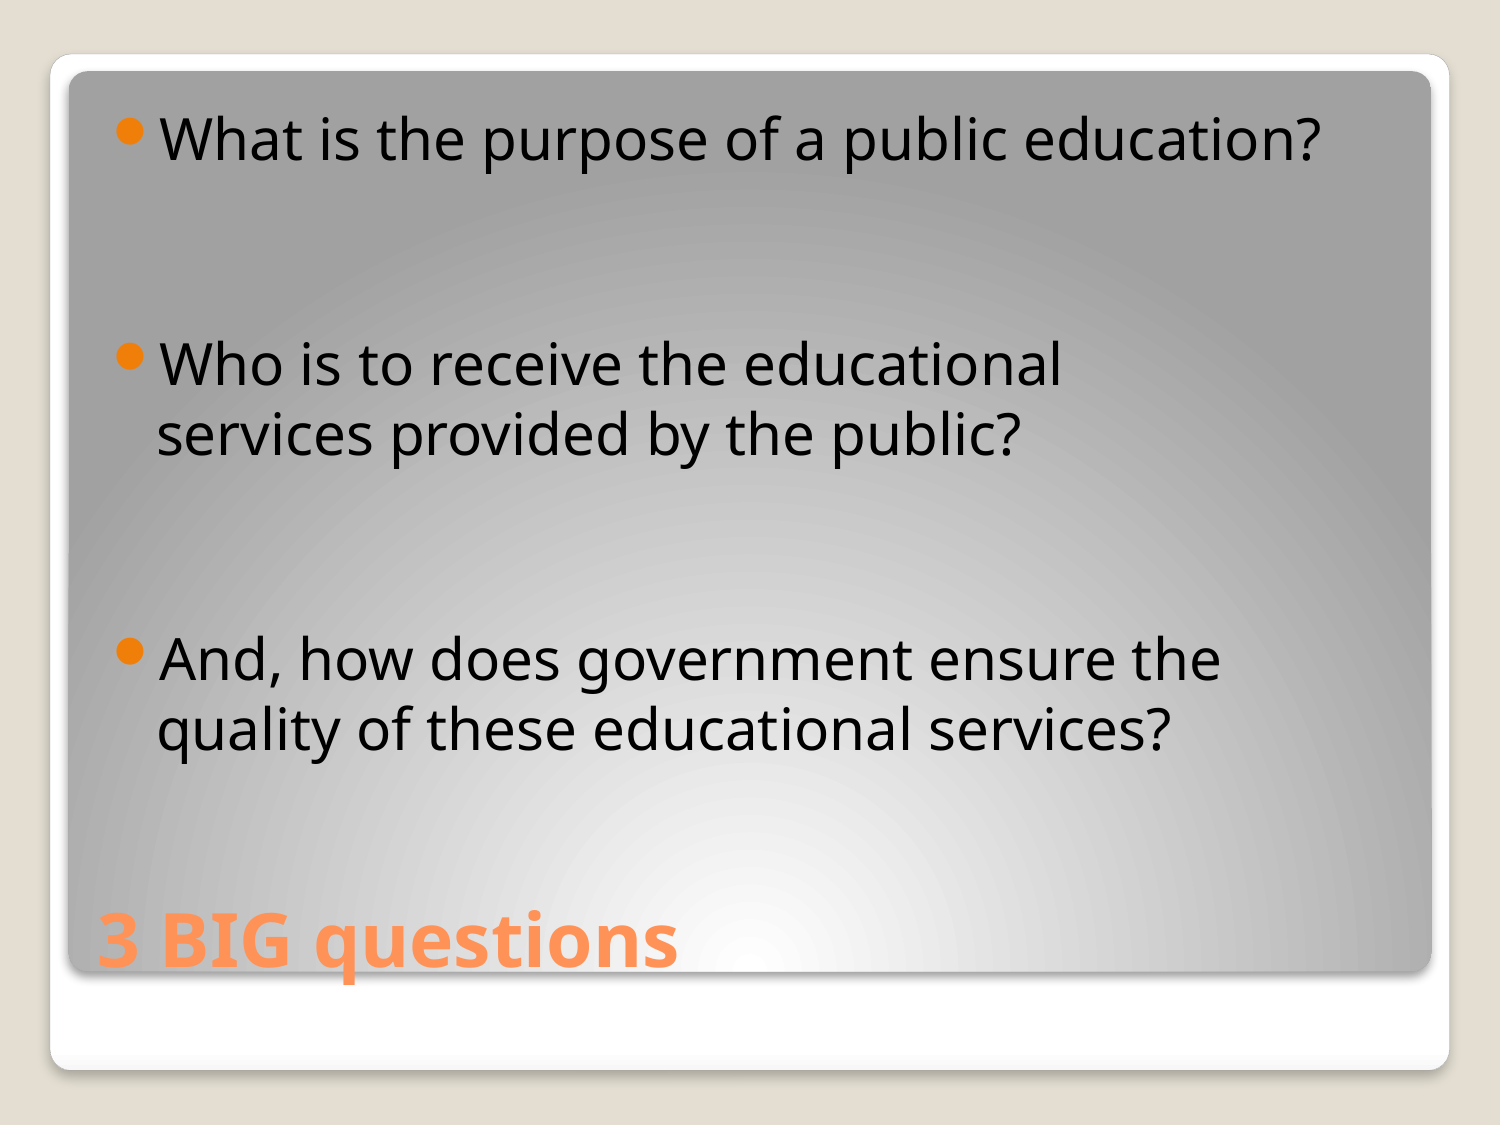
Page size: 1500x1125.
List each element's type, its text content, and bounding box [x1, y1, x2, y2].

list What is the purpose of a public education? Who is to receive the educational services provided by the public? And, how does government ensure the quality of these educational services? [82, 86, 1425, 774]
title 3 BIG questions [82, 817, 1425, 990]
